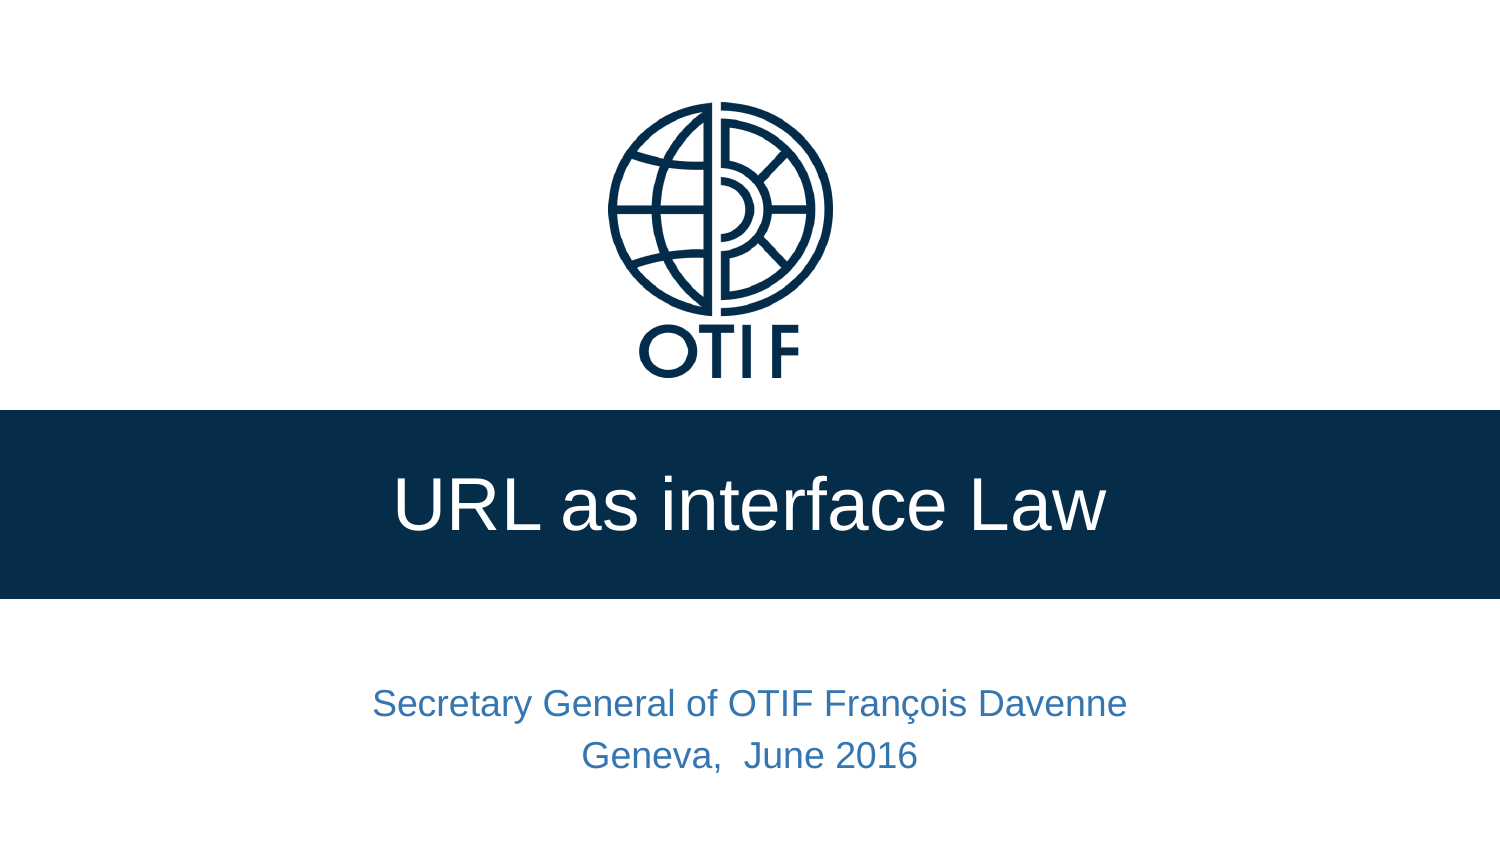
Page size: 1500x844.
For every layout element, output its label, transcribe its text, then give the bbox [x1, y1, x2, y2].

list Secretary General of OTIF François Davenne Geneva, June 2016 [100, 669, 1400, 718]
picture [608, 102, 833, 378]
title URL as interface Law [112, 409, 1388, 592]
